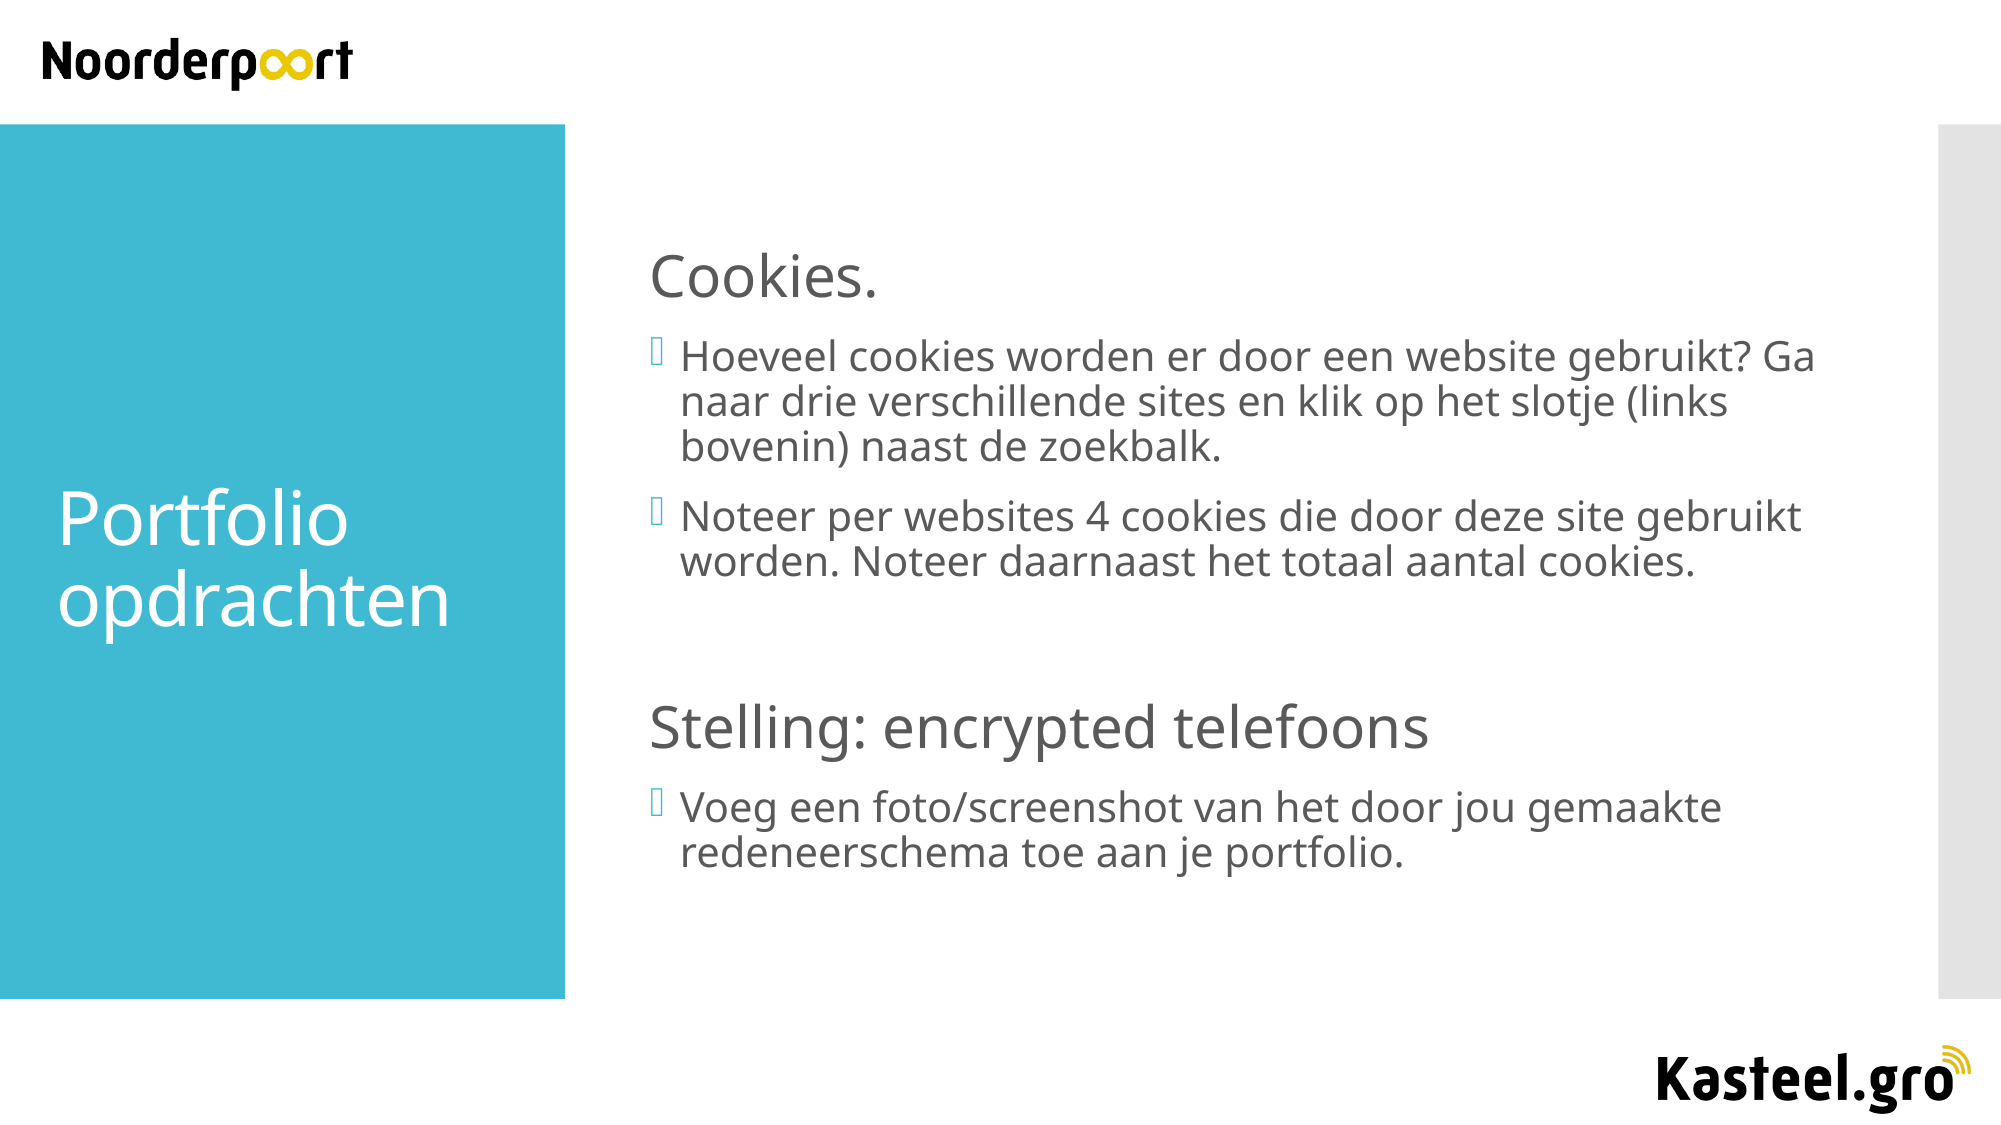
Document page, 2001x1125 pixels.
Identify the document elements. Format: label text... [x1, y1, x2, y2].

list Cookies. Hoeveel cookies worden er door een website gebruikt? Ga naar drie verschillende sites en klik op het slotje (links bovenin) naast de zoekbalk. Noteer per websites 4 cookies die door deze site gebruikt worden. Noteer daarnaast het totaal aantal cookies. Stelling: encrypted telefoons Voeg een foto/screenshot van het door jou gemaakte redeneerschema toe aan je portfolio. [634, 141, 1835, 982]
title Portfolio opdrachten [41, 184, 525, 940]
picture [1657, 1045, 1971, 1114]
picture [41, 35, 354, 92]
